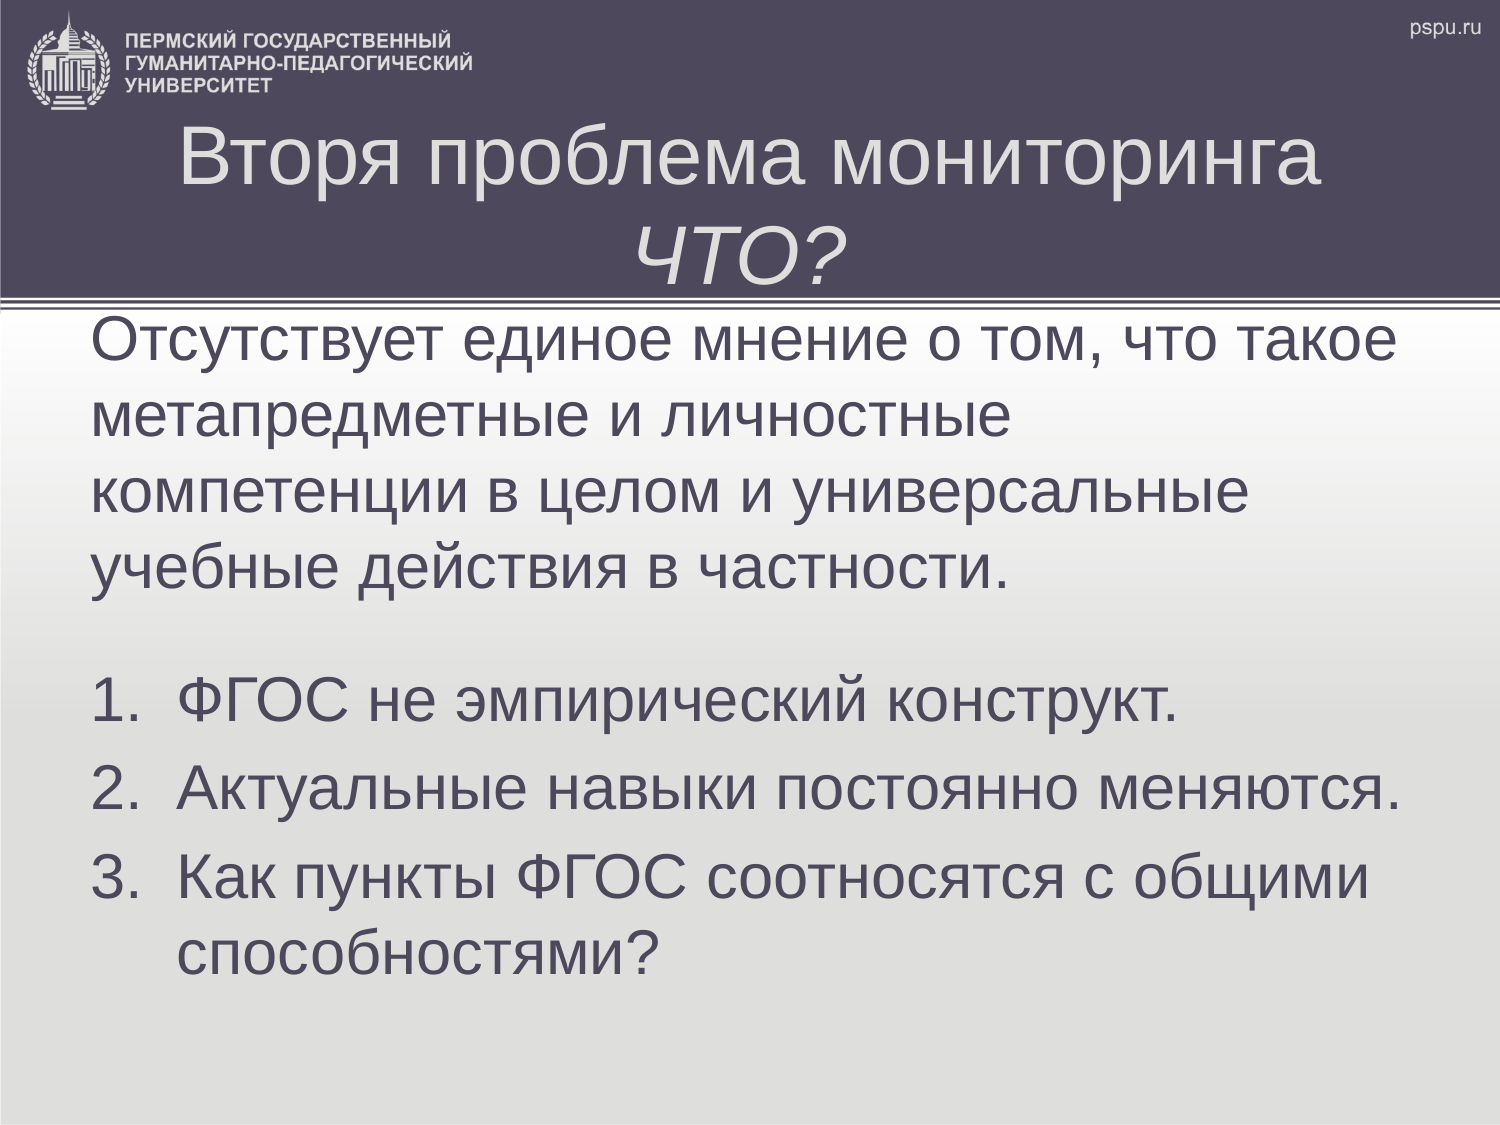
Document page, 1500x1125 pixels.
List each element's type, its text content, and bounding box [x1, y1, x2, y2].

title Вторя проблема мониторинга ЧТО? [76, 113, 1424, 289]
list Отсутствует единое мнение о том, что такое метапредметные и личностные компетенции в целом и универсальные учебные действия в частности. ФГОС не эмпирический конструкт. Актуальные навыки постоянно меняются. Как пункты ФГОС соотносятся с общими способностями? [75, 289, 1425, 1005]
picture [0, 0, 1500, 1125]
